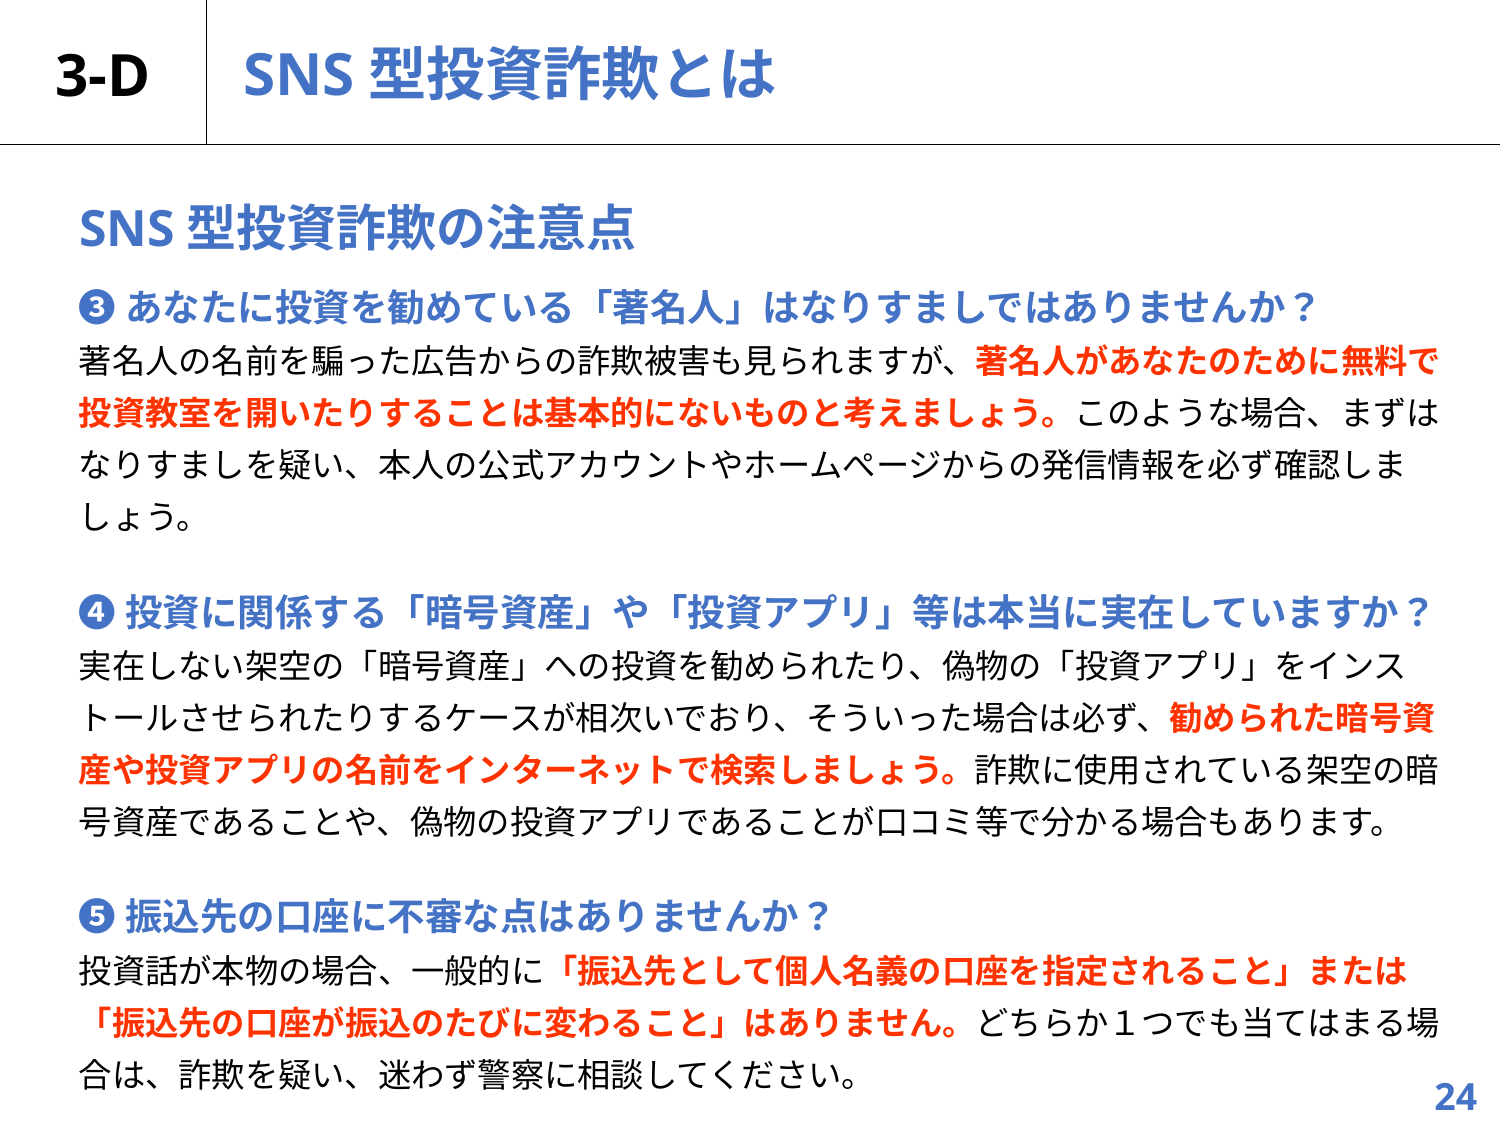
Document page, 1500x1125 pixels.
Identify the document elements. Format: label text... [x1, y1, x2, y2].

text_box SNS型投資詐欺の注意点 [64, 171, 1436, 262]
text_box ❸あなたに投資を勧めている「著名人」はなりすましではありませんか？ 著名人の名前を騙った広告からの詐欺被害も見られますが、著名人があなたのために無料で投資教室を開いたりすることは基本的にないものと考えましょう。このような場合、まずはなりすましを疑い、本人の公式アカウントやホームぺージからの発信情報を必ず確認しましょう。 ❹投資に関係する「暗号資産」や「投資アプリ」等は本当に実在していますか？ 実在しない架空の「暗号資産」への投資を勧められたり、偽物の「投資アプリ」をインストールさせられたりするケースが相次いでおり、そういった場合は必ず、勧められた暗号資産や投資アプリの名前をインターネットで検索しましょう。詐欺に使用されている架空の暗号資産であることや、偽物の投資アプリであることが口コミ等で分かる場合もあります。 ❺振込先の口座に不審な点はありませんか？ 投資話が本物の場合、一般的に「振込先として個人名義の口座を指定されること」または「振込先の口座が振込のたびに変わること」はありません。どちらか１つでも当てはまる場合は、詐欺を疑い、迷わず警察に相談してください。 [64, 262, 1472, 1102]
title SNS型投資詐欺とは [228, 36, 1472, 116]
text_box 24 [1411, 1065, 1500, 1125]
text_box 3-D [0, 0, 207, 147]
